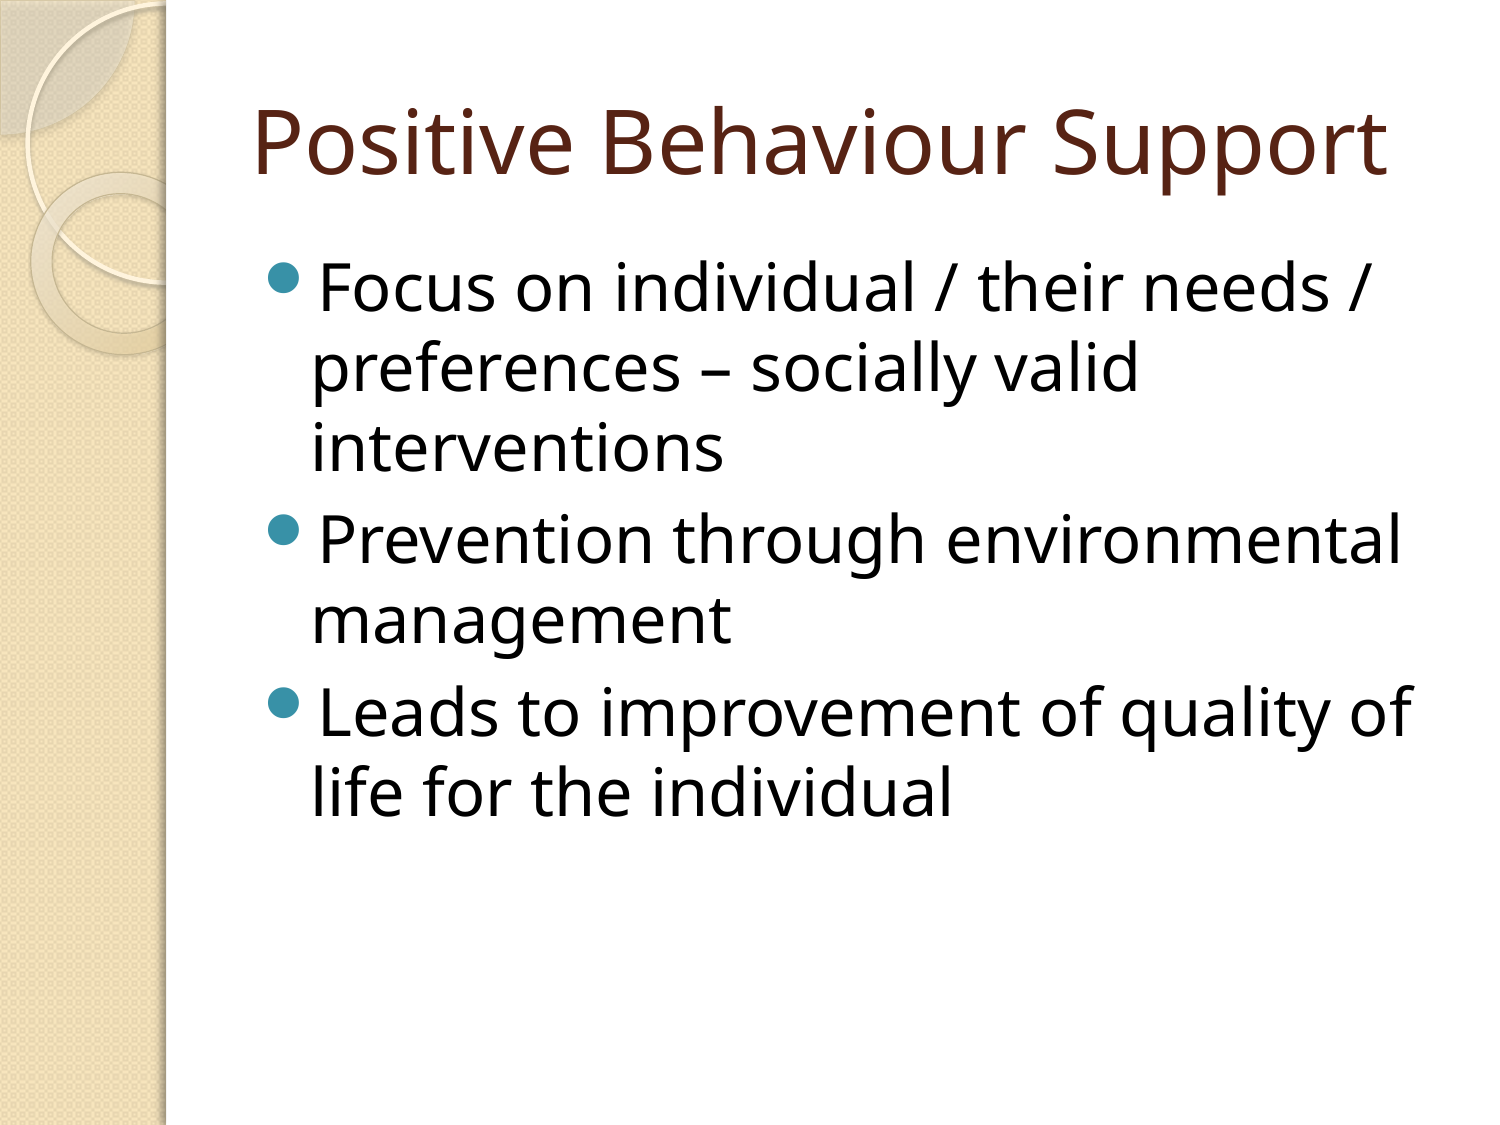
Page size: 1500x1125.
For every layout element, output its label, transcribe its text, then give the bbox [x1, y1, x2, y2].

title Positive Behaviour Support [235, 45, 1466, 233]
list Focus on individual / their needs / preferences – socially valid interventions Prevention through environmental management Leads to improvement of quality of life for the individual [235, 237, 1466, 1025]
